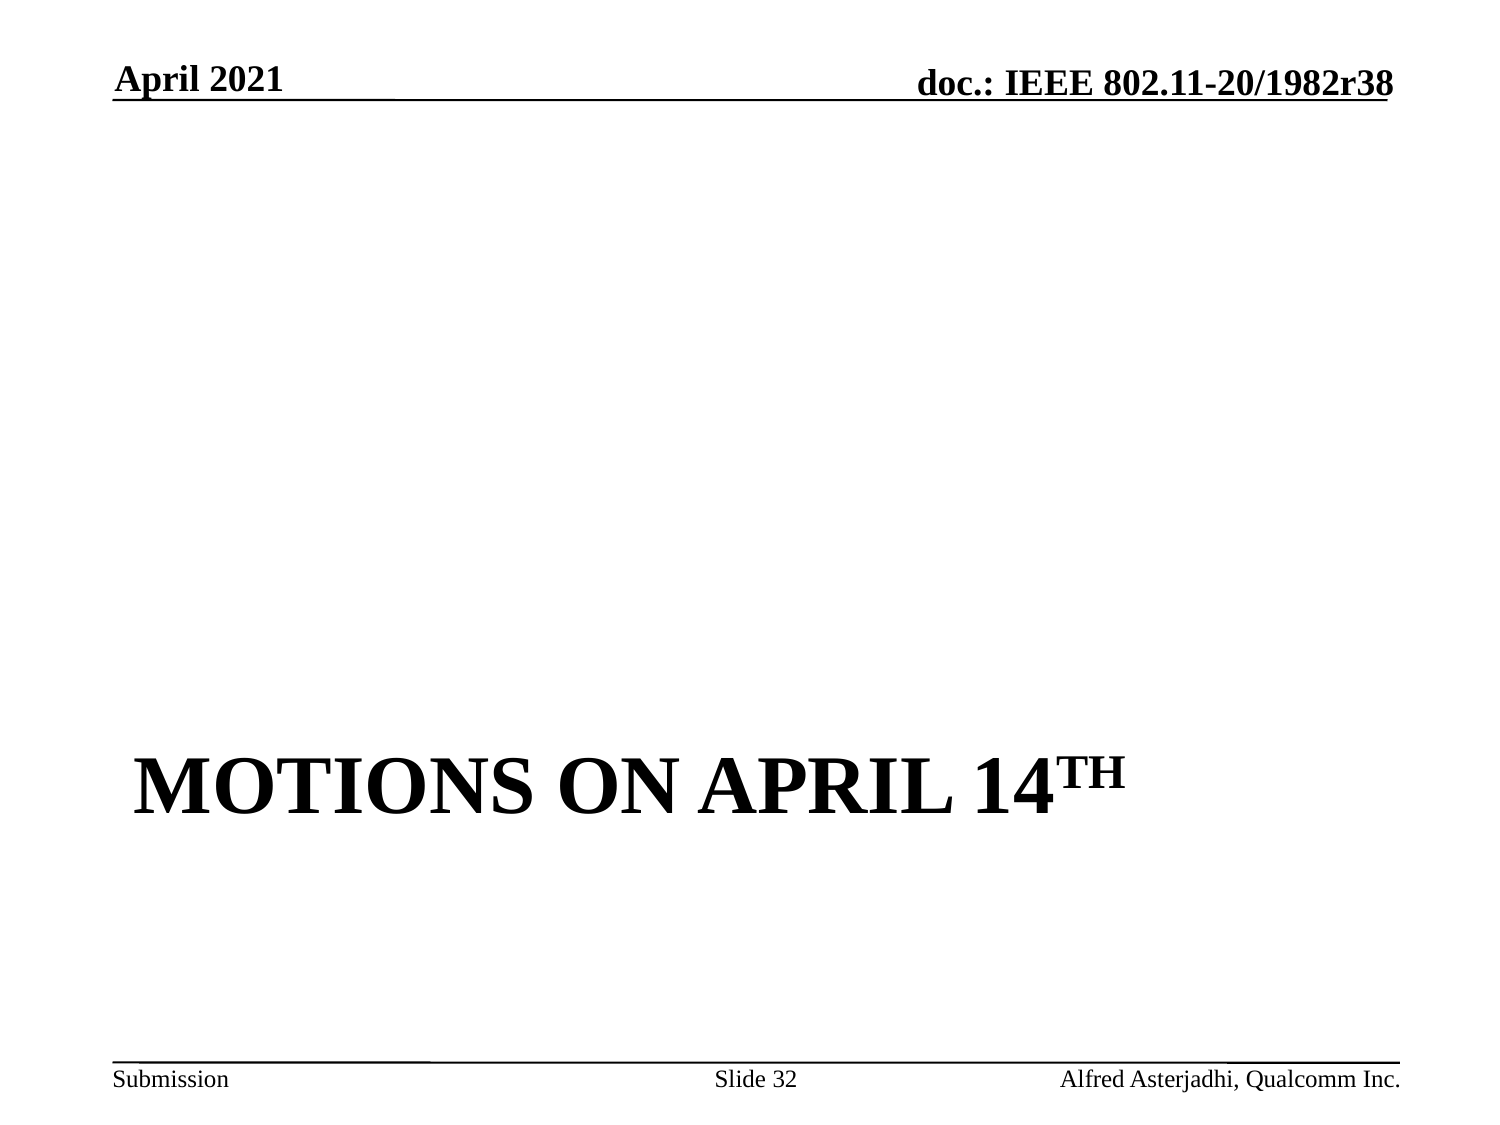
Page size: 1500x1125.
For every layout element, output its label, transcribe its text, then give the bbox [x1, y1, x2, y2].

footer Alfred Asterjadhi, Qualcomm Inc. [878, 1061, 1402, 1093]
title Motions on April 14th [118, 722, 1394, 947]
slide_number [114, 54, 423, 100]
slide_number Slide 32 [712, 1061, 800, 1123]
